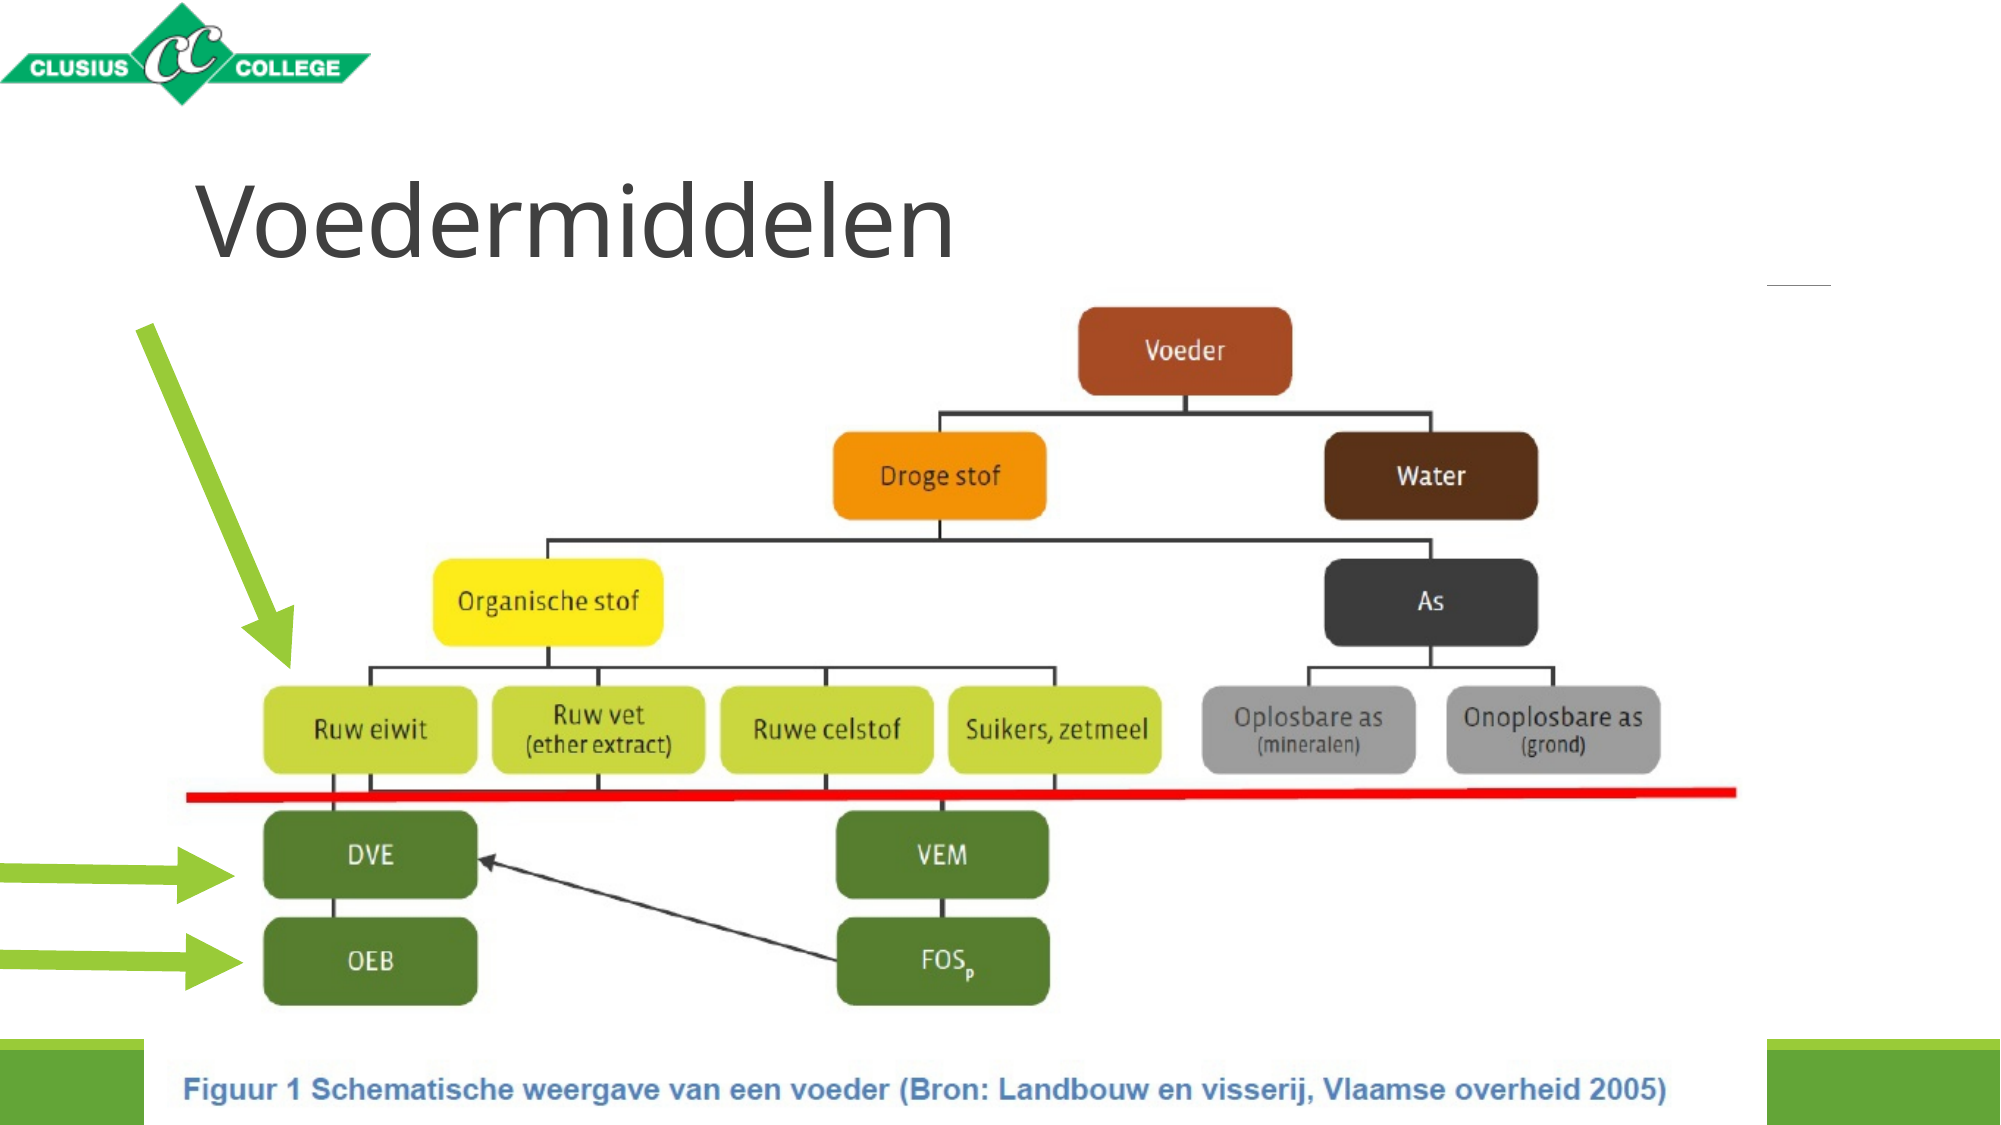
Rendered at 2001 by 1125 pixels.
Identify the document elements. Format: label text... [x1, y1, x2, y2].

picture [143, 284, 1768, 1125]
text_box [0, 872, 236, 877]
title Voedermiddelen [180, 47, 1830, 285]
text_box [143, 326, 291, 670]
picture [0, 1, 371, 108]
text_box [0, 958, 244, 964]
